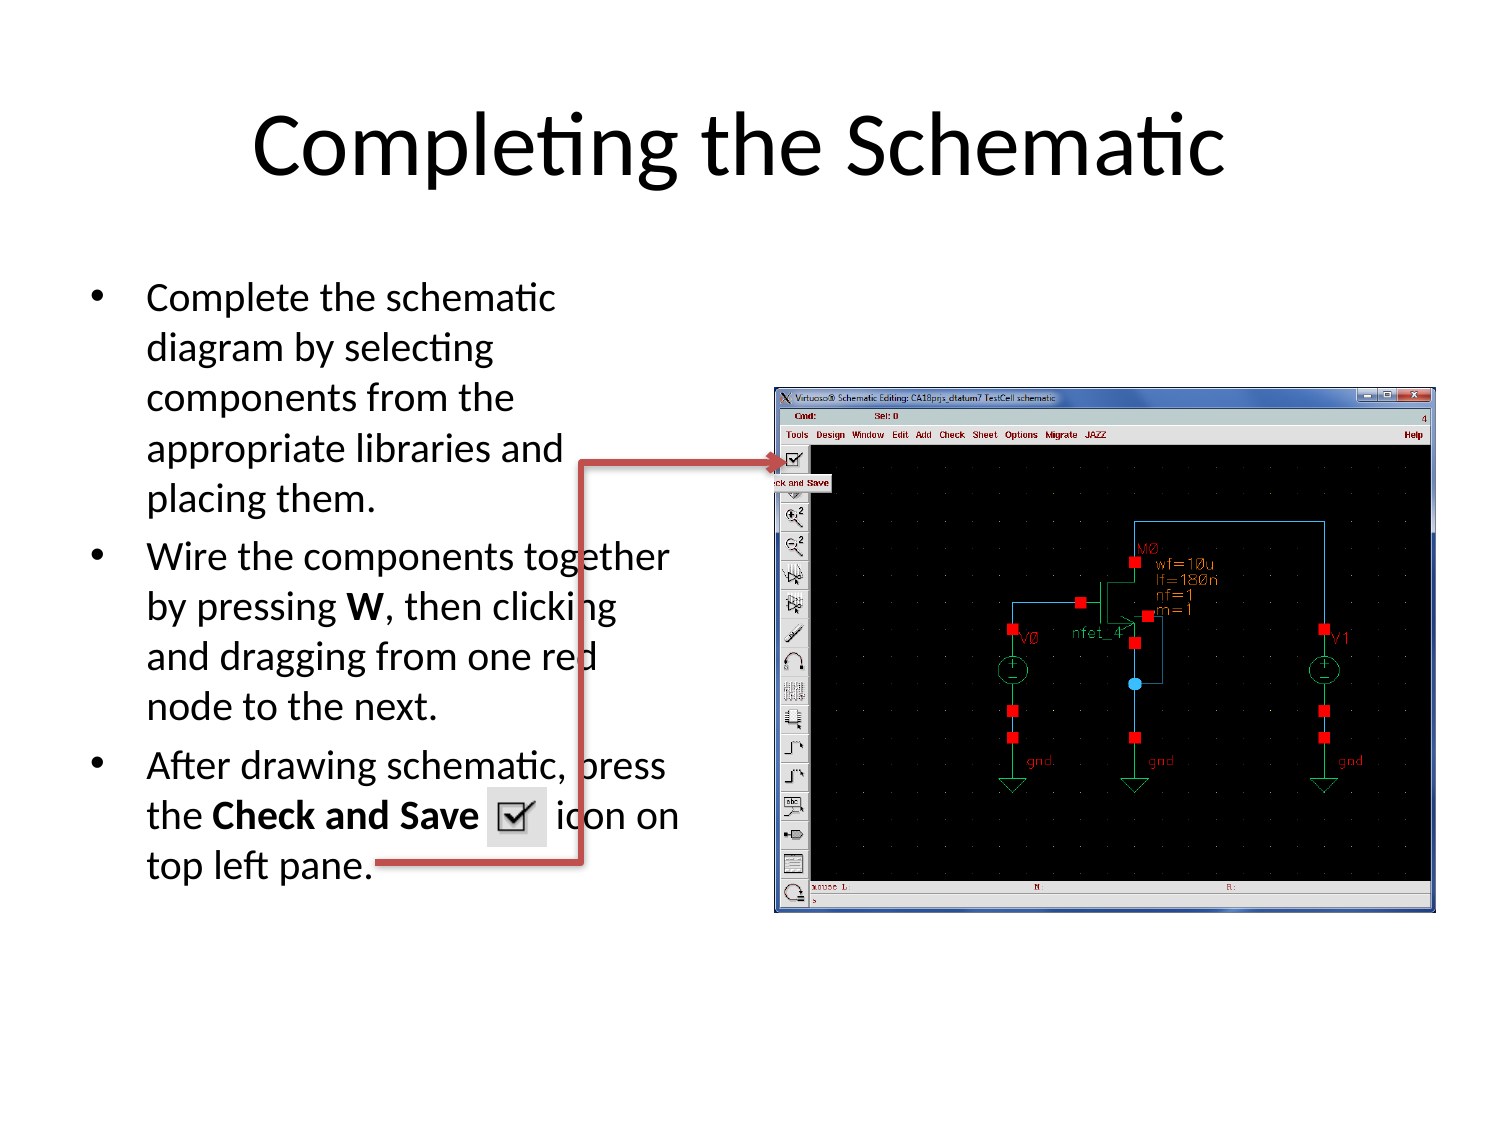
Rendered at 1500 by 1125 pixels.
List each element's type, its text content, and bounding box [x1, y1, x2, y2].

title Completing the Schematic [75, 45, 1425, 233]
picture [774, 387, 1436, 913]
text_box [374, 462, 788, 863]
list Complete the schematic diagram by selecting components from the appropriate libraries and placing them. Wire the components together by pressing W, then clicking and dragging from one red node to the next. After drawing schematic, press the Check and Save icon on top left pane. [75, 262, 700, 1005]
